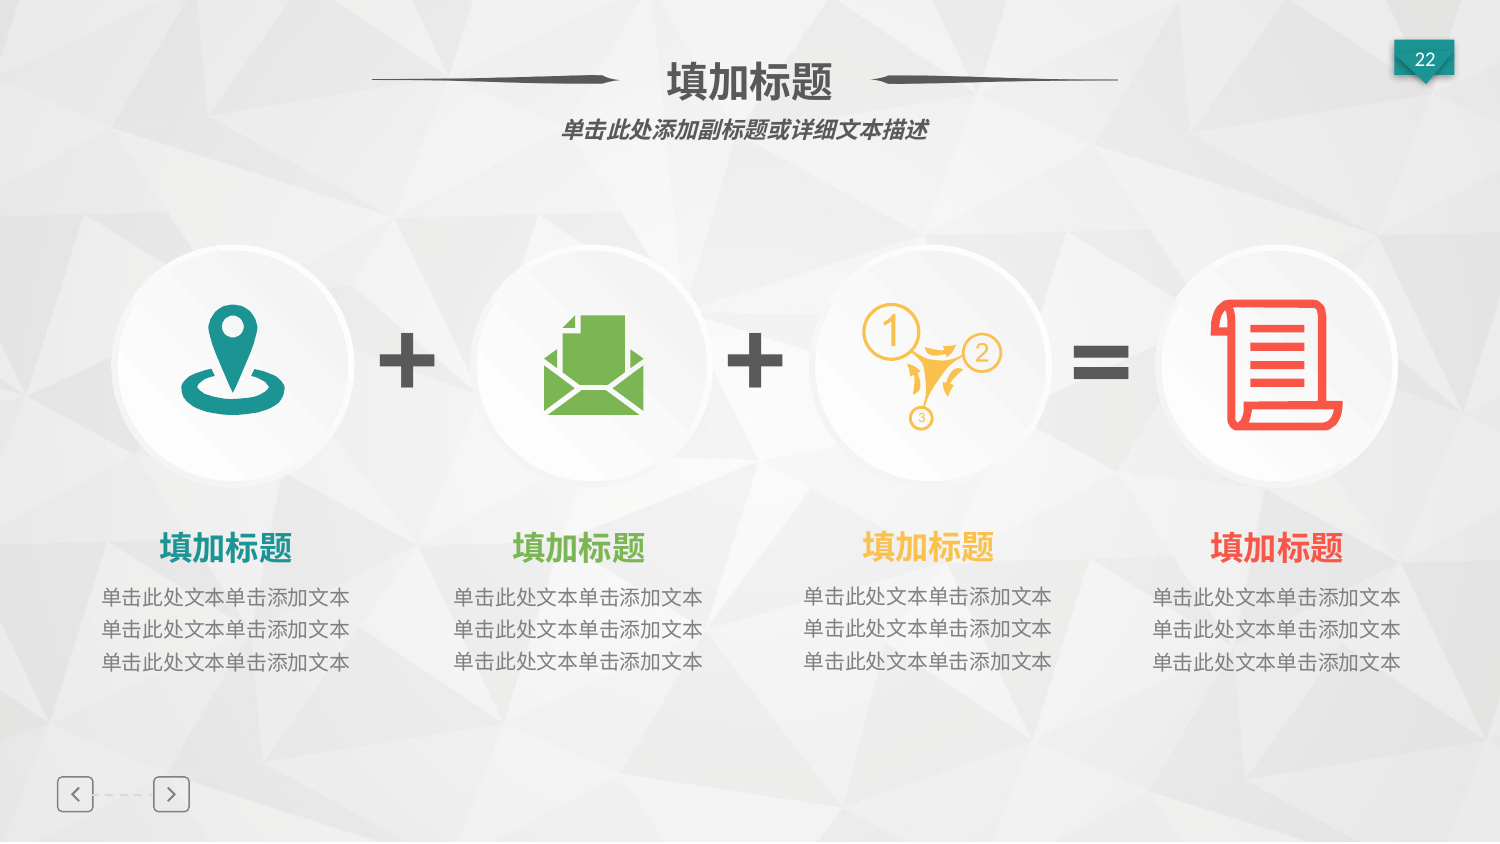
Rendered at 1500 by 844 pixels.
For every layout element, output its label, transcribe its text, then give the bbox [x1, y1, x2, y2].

text_box 填加标题 [584, 55, 916, 106]
text_box 单击此处文本单击添加文本单击此处文本单击添加文本单击此处文本单击添加文本 [451, 569, 706, 674]
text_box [470, 244, 714, 488]
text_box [111, 244, 355, 488]
text_box + [718, 280, 803, 431]
picture [0, 0, 1500, 842]
text_box + [360, 280, 465, 431]
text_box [1155, 244, 1399, 488]
text_box 单击此处文本单击添加文本单击此处文本单击添加文本单击此处文本单击添加文本 [801, 568, 1056, 674]
text_box 单击此处文本单击添加文本单击此处文本单击添加文本单击此处文本单击添加文本 [98, 569, 353, 675]
text_box 填加标题 [77, 519, 375, 568]
text_box 填加标题 [430, 519, 728, 567]
text_box 填加标题 [1128, 519, 1426, 568]
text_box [808, 244, 1053, 488]
text_box 单击此处添加副标题或详细文本描述 [545, 108, 943, 151]
text_box 单击此处文本单击添加文本单击此处文本单击添加文本单击此处文本单击添加文本 [1149, 569, 1404, 675]
text_box = [1057, 281, 1150, 432]
text_box 填加标题 [780, 518, 1077, 567]
